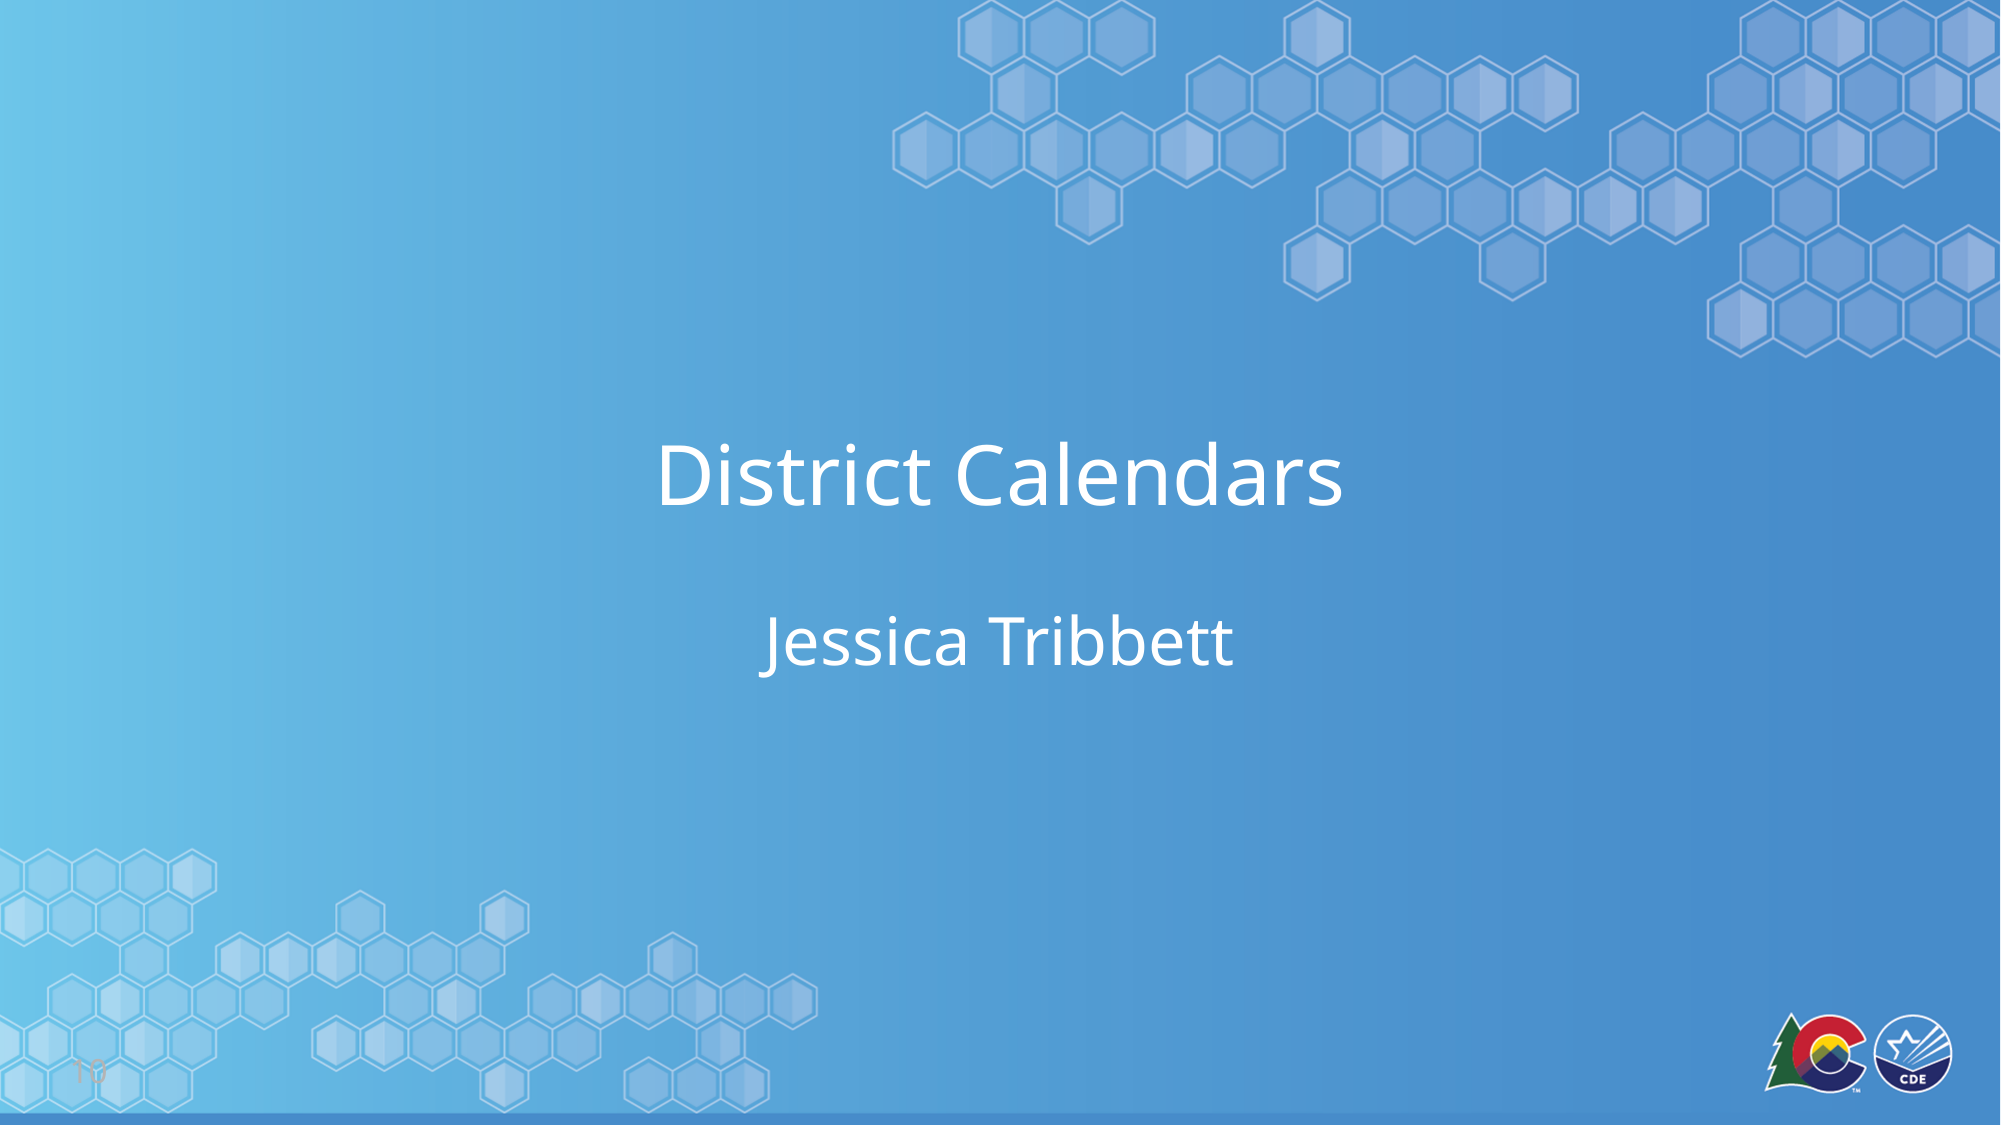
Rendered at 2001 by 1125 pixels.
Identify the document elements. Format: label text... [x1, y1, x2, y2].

title District Calendars [0, 425, 2000, 600]
slide_number 10 [54, 1042, 191, 1103]
list Jessica Tribbett [0, 600, 2000, 775]
picture [0, 0, 2001, 1125]
